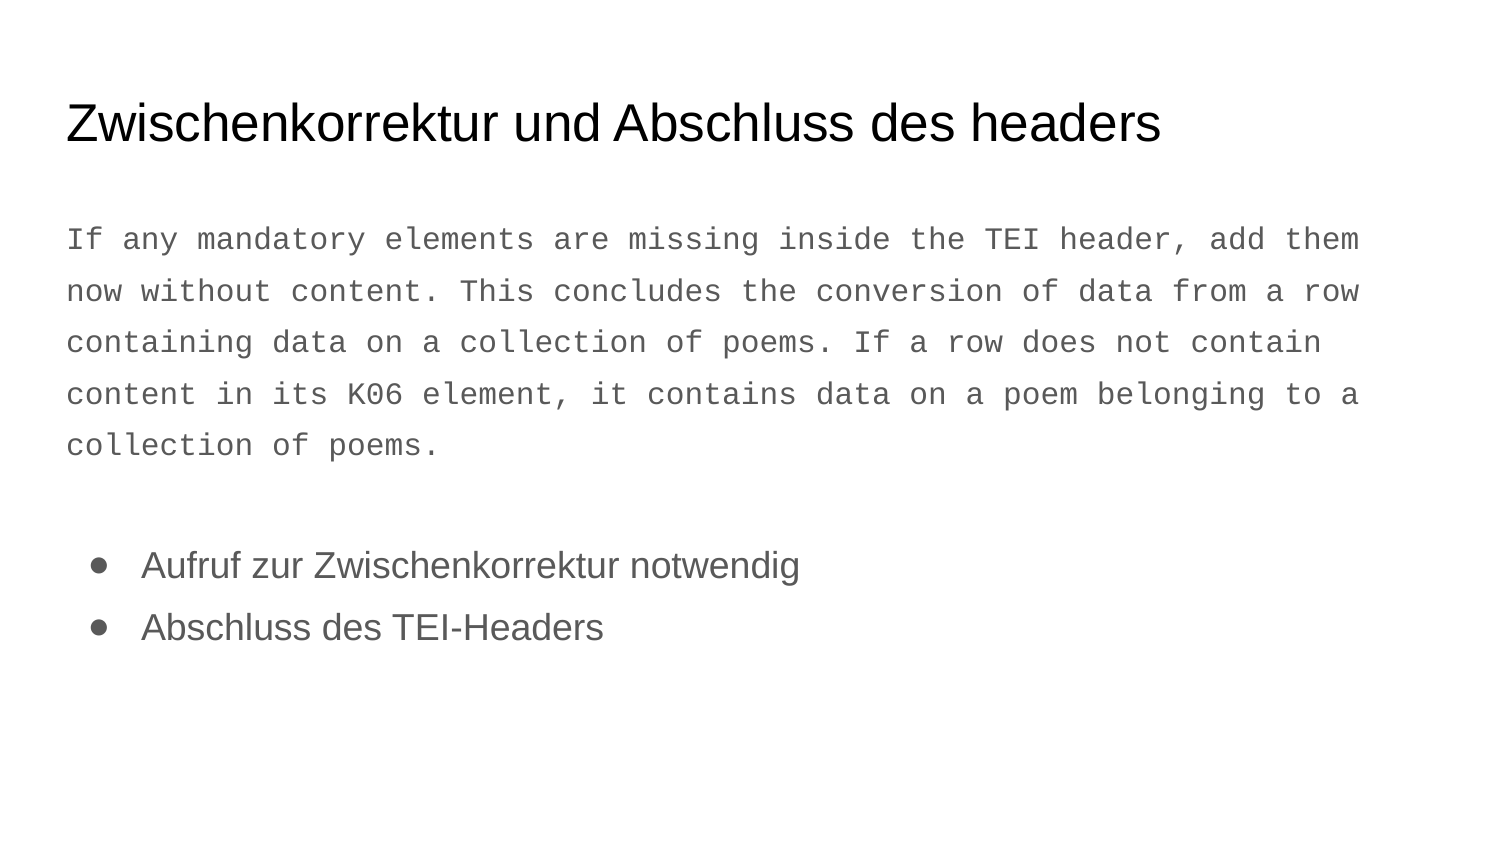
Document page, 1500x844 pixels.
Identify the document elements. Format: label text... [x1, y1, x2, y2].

title Zwischenkorrektur und Abschluss des headers [51, 72, 1449, 167]
list If any mandatory elements are missing inside the TEI header, add them now without content. This concludes the conversion of data from a row containing data on a collection of poems. If a row does not contain content in its K06 element, it contains data on a poem belonging to a collection of poems. Aufruf zur Zwischenkorrektur notwendig Abschluss des TEI-Headers [51, 189, 1449, 750]
